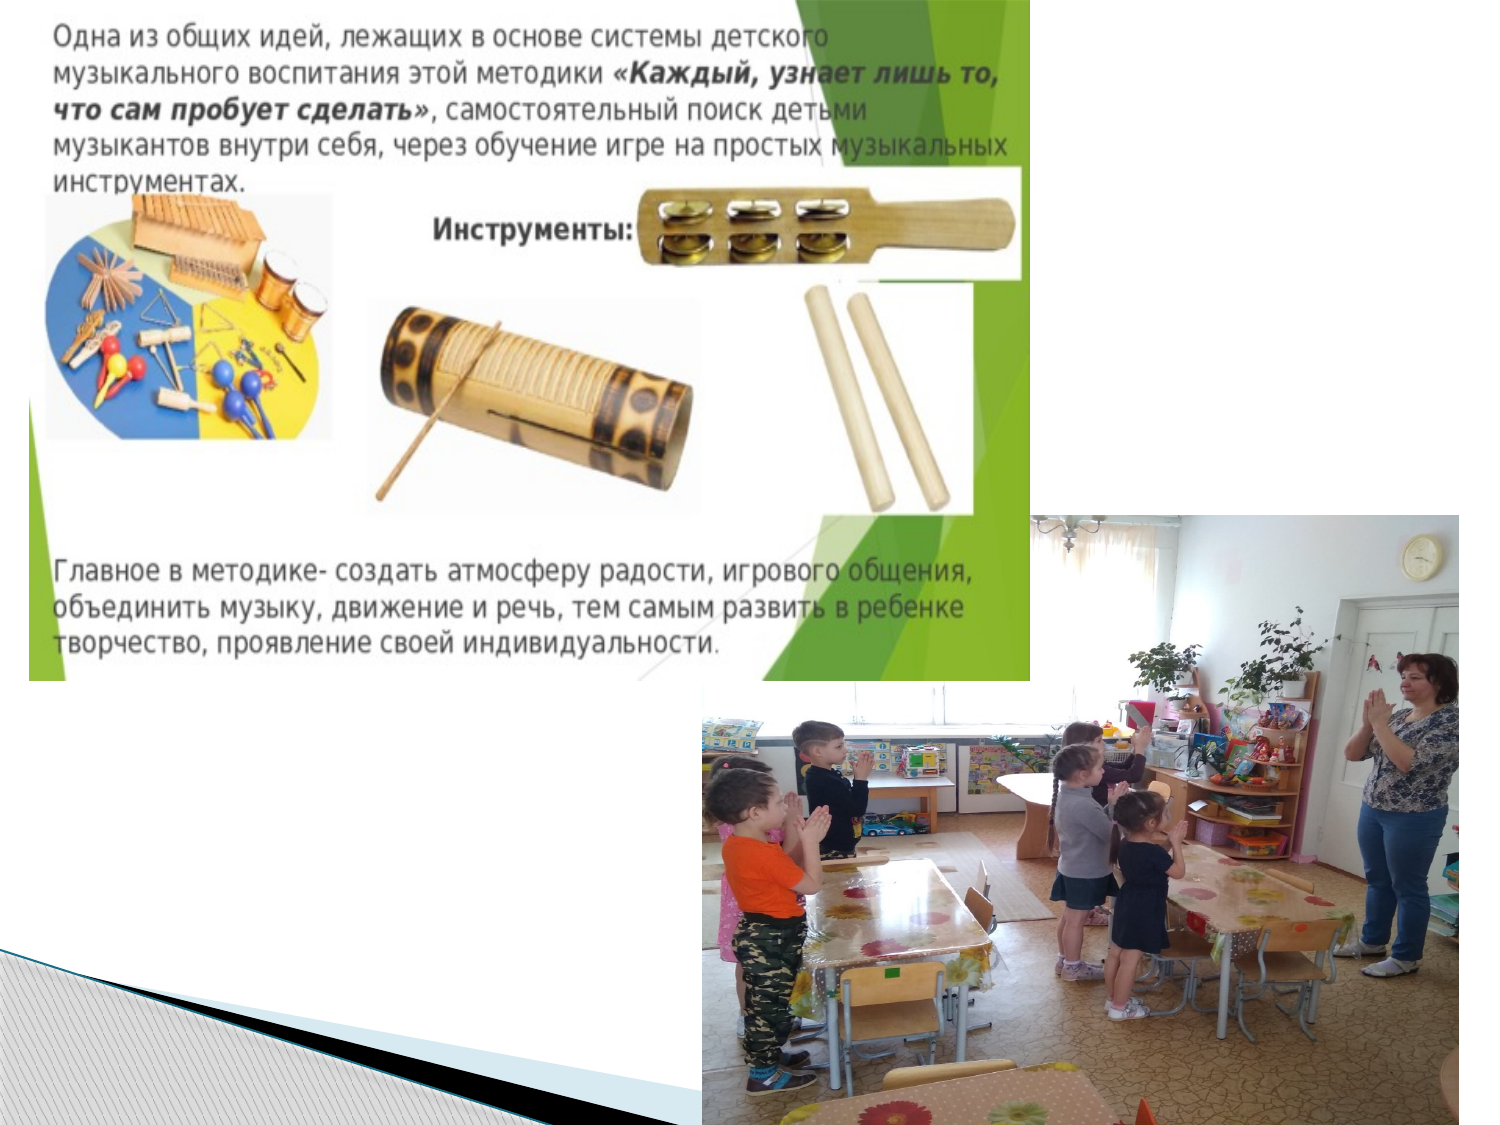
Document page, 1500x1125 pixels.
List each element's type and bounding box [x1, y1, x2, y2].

picture [29, 0, 1030, 681]
list [702, 514, 1459, 1125]
